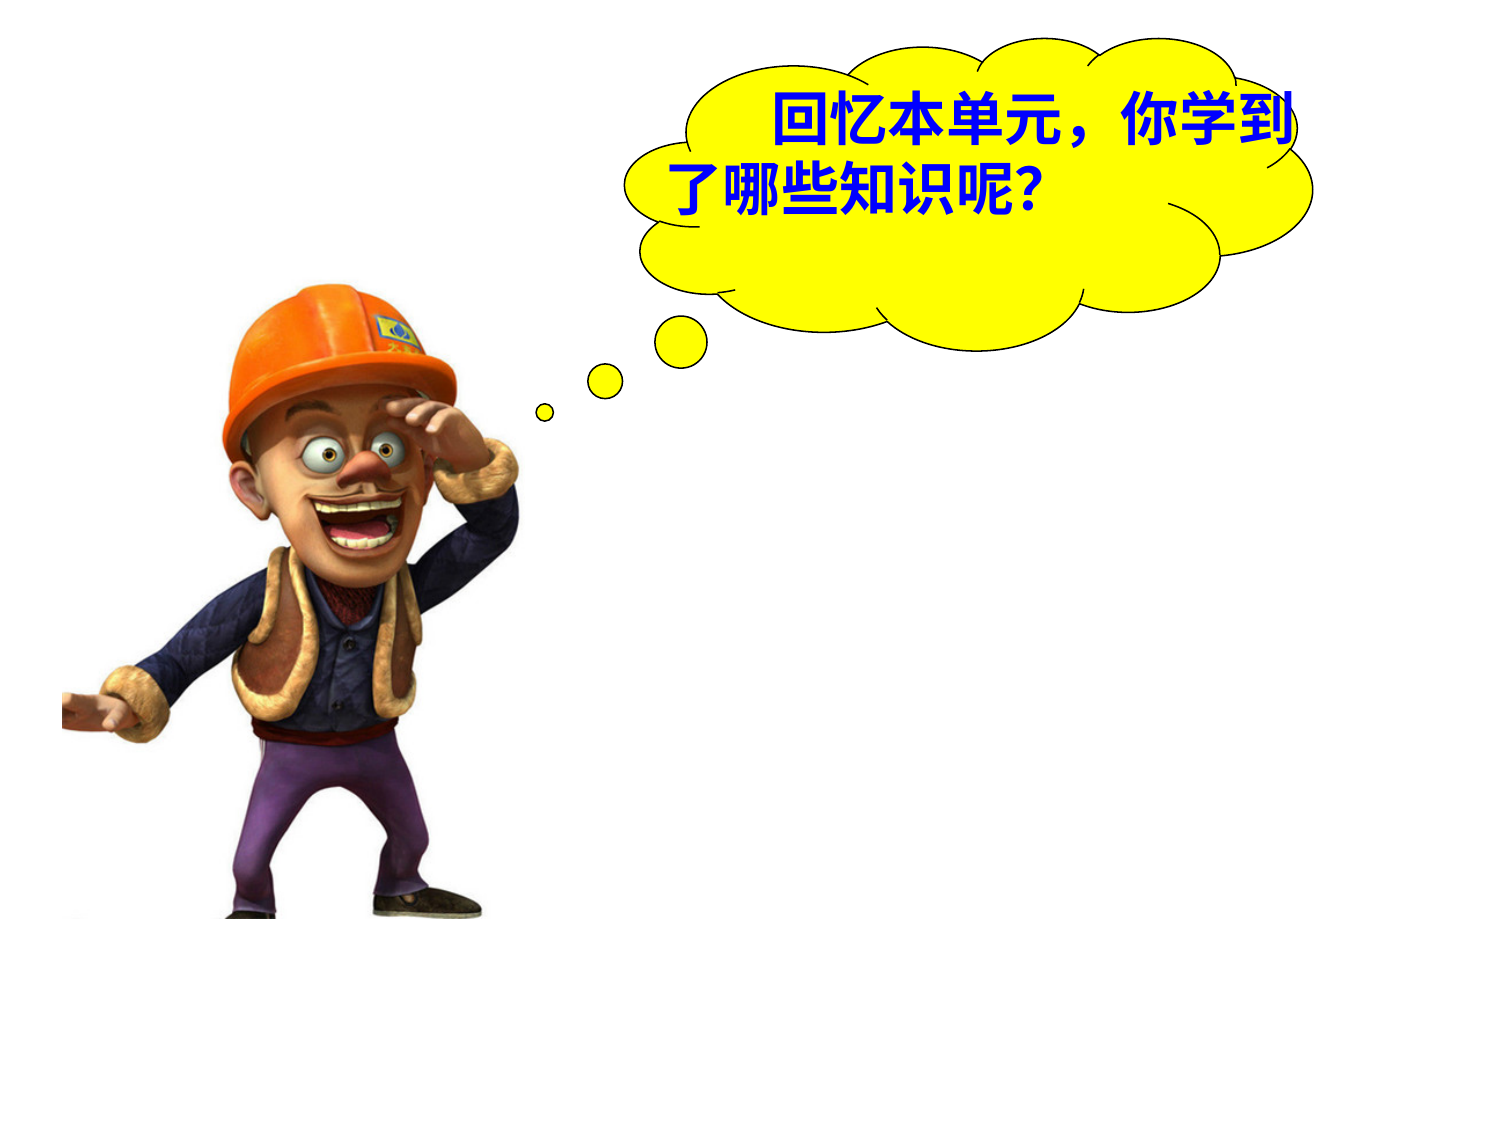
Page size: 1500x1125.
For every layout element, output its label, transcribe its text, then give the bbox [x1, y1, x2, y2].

text_box 回忆本单元，你学到了哪些知识呢？ [1313, 74, 1325, 230]
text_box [62, 37, 1313, 919]
